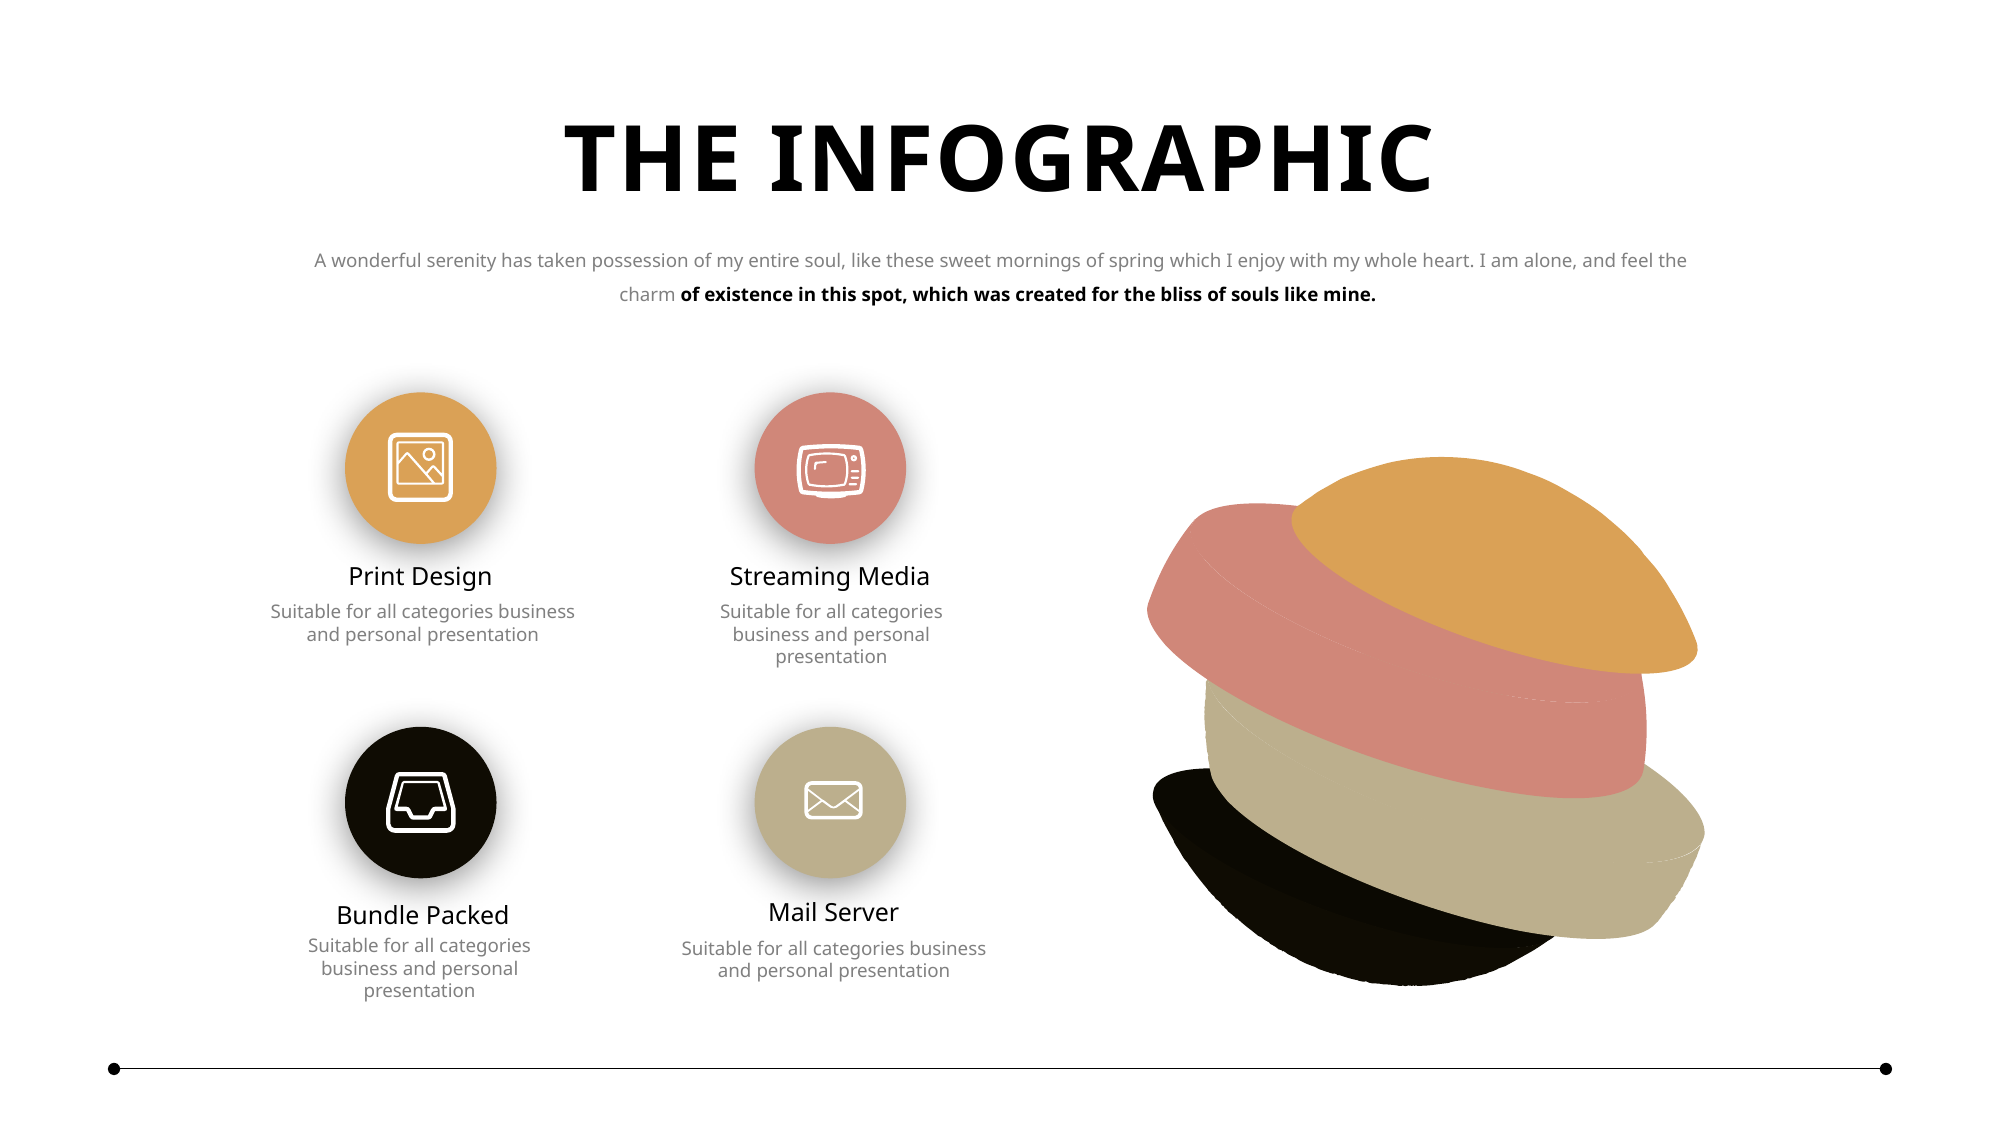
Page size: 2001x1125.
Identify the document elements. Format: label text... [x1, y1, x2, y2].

text_box Suitable for all categories business and personal presentation [252, 926, 587, 1010]
text_box [804, 781, 863, 820]
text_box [387, 432, 453, 502]
text_box [753, 725, 908, 880]
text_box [795, 444, 867, 499]
text_box [343, 725, 498, 880]
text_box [386, 772, 456, 833]
text_box THE INFOGRAPHIC [548, 92, 1452, 217]
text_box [1147, 430, 1707, 1018]
text_box Mail Server [753, 889, 915, 929]
text_box Streaming Media [715, 553, 946, 592]
text_box [343, 391, 498, 545]
text_box Suitable for all categories business and personal presentation [657, 929, 1011, 990]
text_box A wonderful serenity has taken possession of my entire soul, like these sweet mornings of spring which I enjoy with my whole heart. I am alone, and feel the charm of existence in this spot, which was created for the bliss of souls like mine. [289, 230, 1711, 313]
text_box Suitable for all categories business and personal presentation [248, 592, 597, 653]
text_box Bundle Packed [321, 891, 525, 926]
text_box [753, 391, 908, 545]
text_box Print Design [333, 553, 508, 592]
text_box Suitable for all categories business and personal presentation [664, 592, 998, 675]
